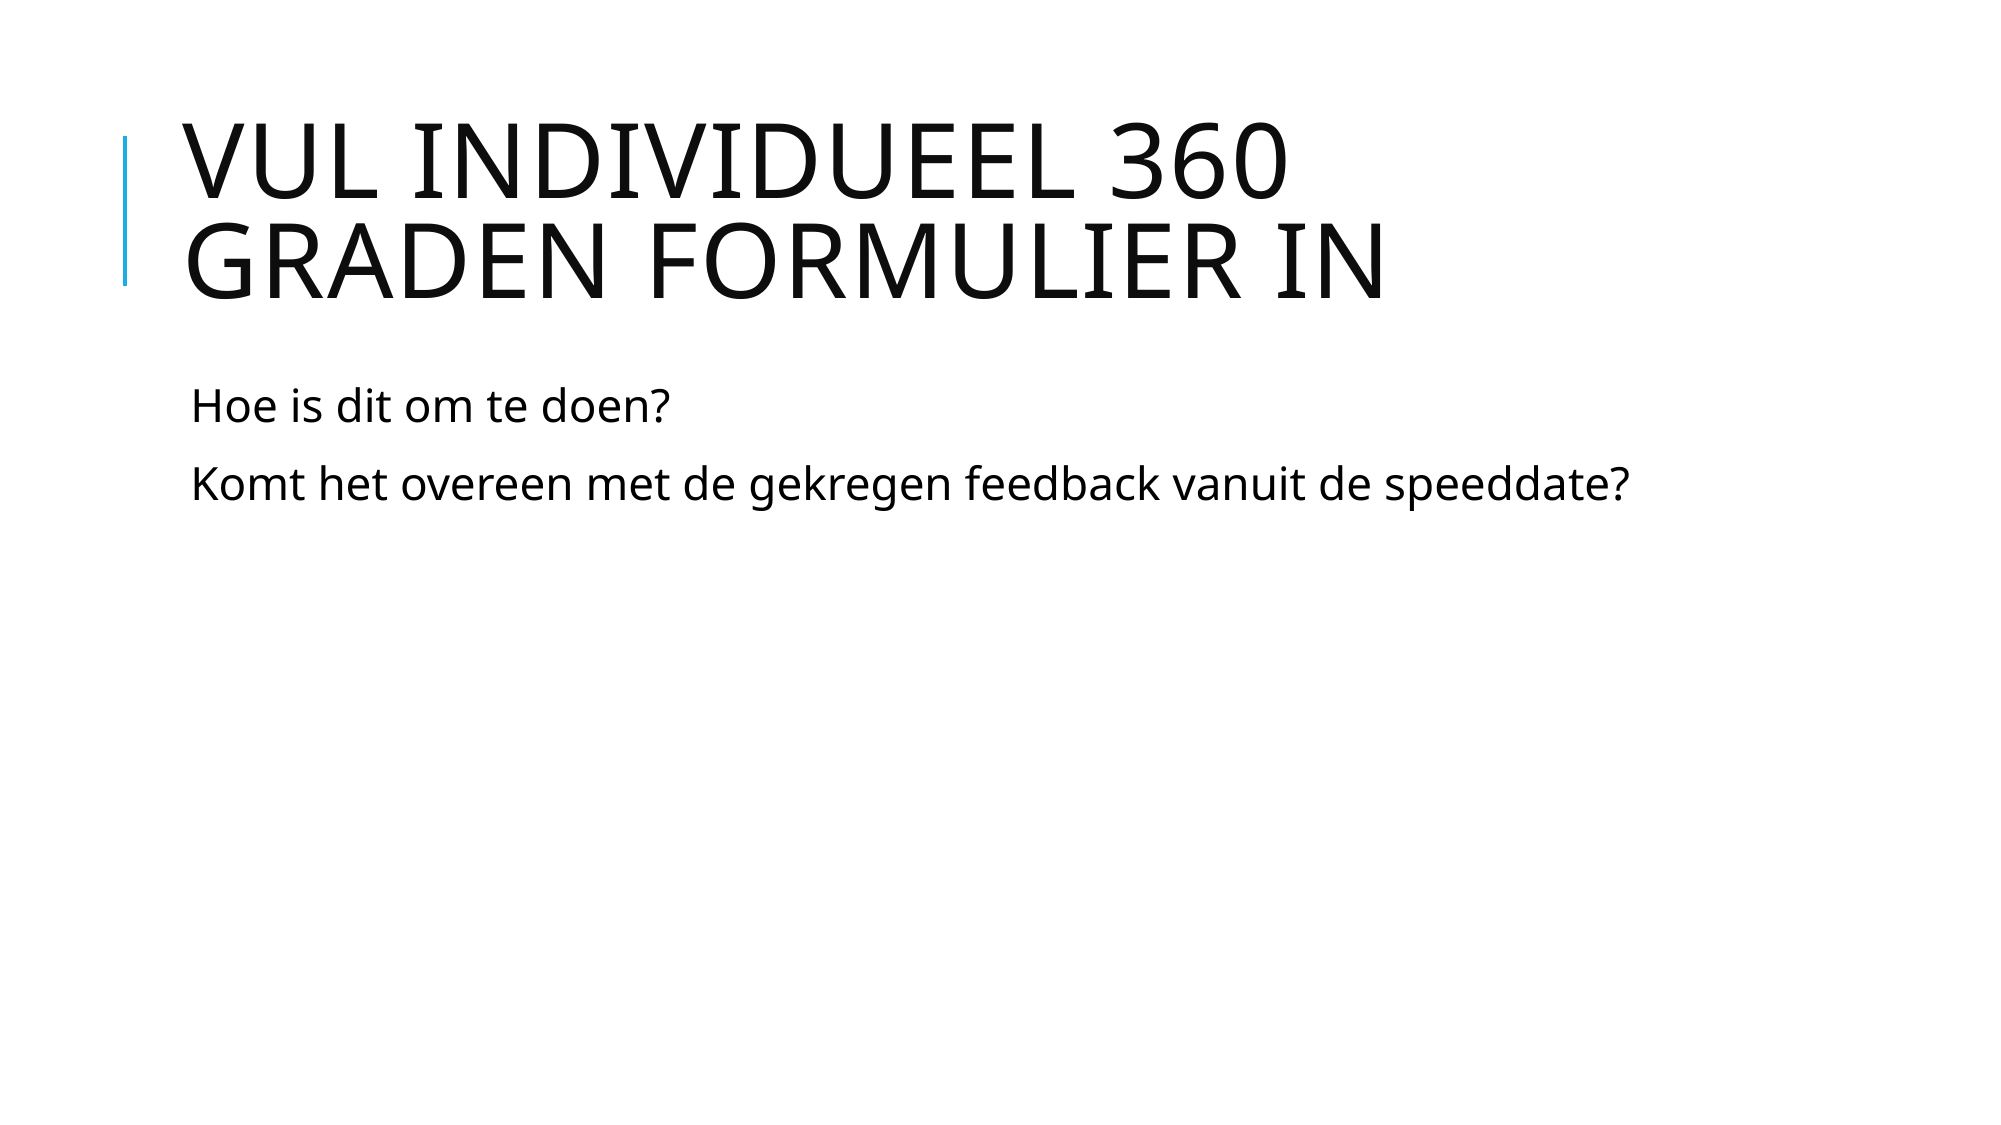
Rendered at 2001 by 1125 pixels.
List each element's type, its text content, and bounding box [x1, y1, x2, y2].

list Hoe is dit om te doen? Komt het overeen met de gekregen feedback vanuit de speeddate? [168, 375, 1763, 1035]
title Vul individueel 360 graden formulier in [168, 96, 1763, 342]
